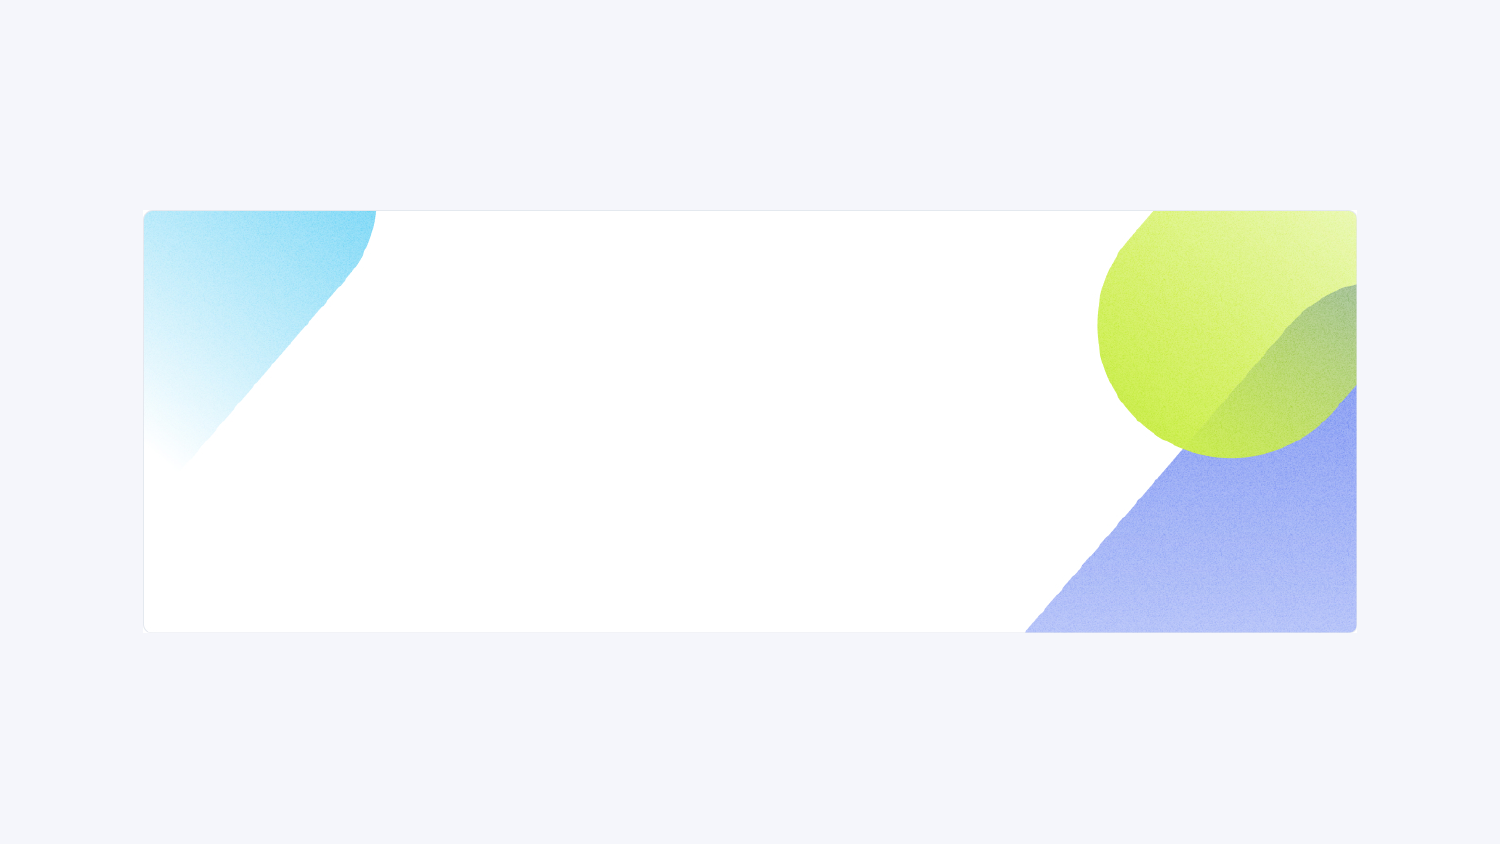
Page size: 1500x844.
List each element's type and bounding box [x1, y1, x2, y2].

picture [143, 210, 1357, 633]
